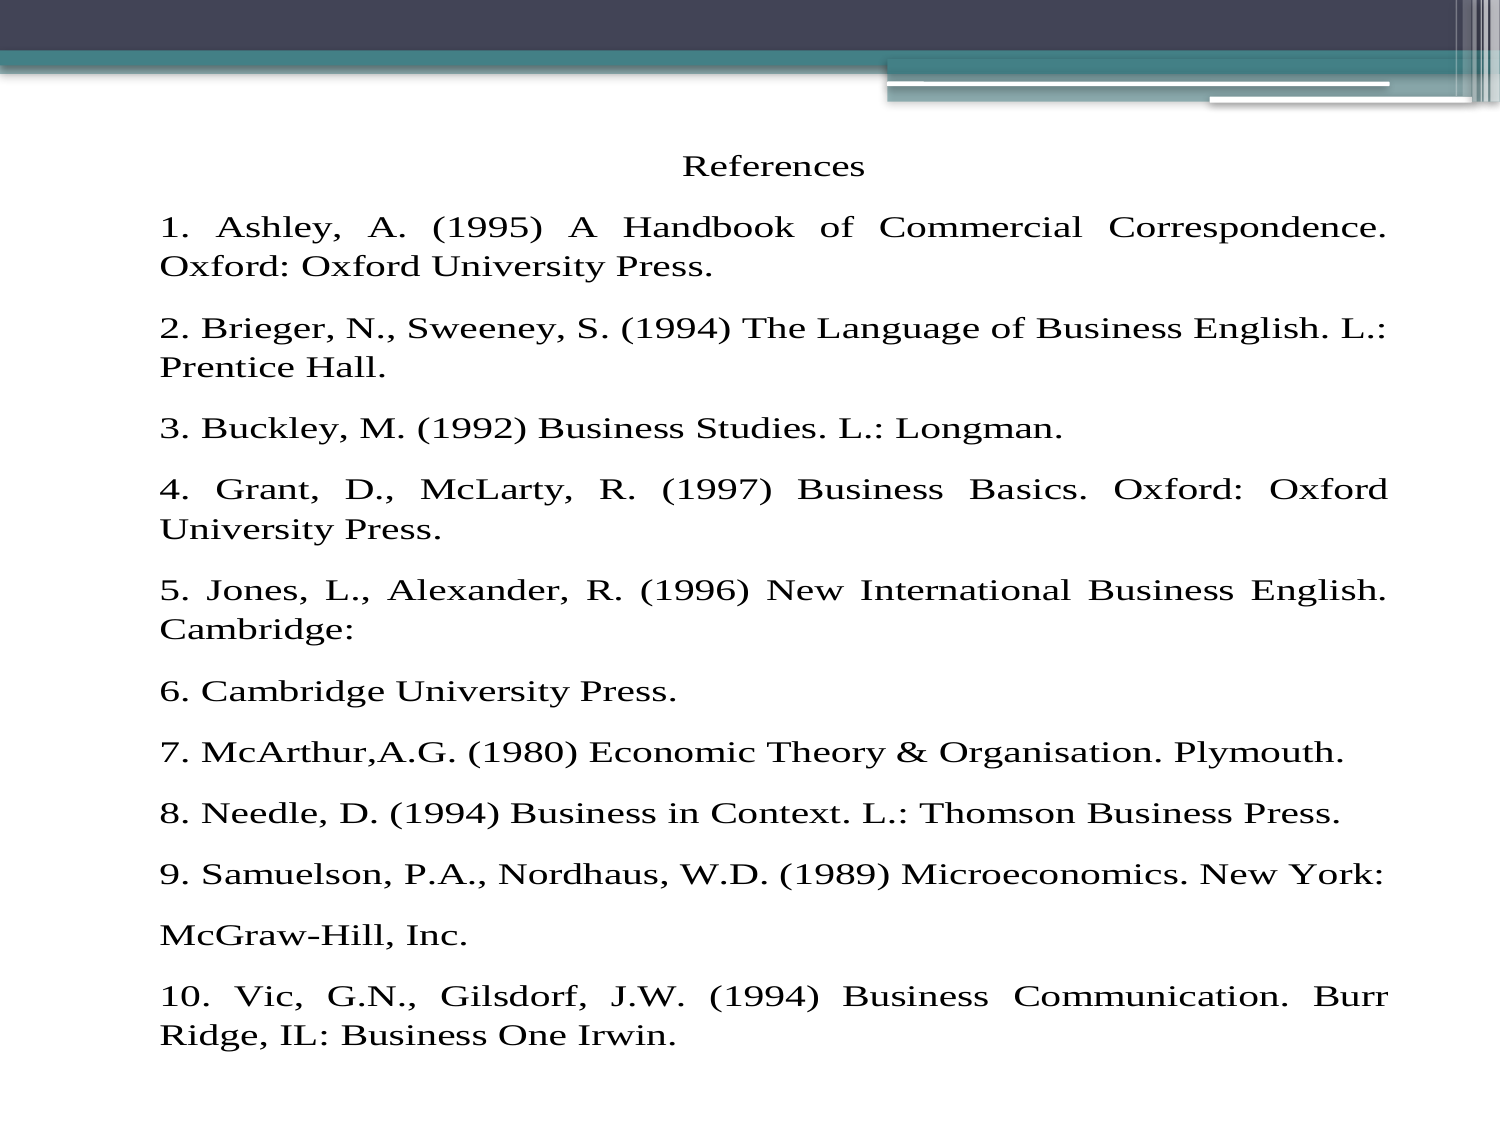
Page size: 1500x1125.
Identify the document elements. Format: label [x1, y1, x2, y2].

list [159, 148, 1389, 1079]
